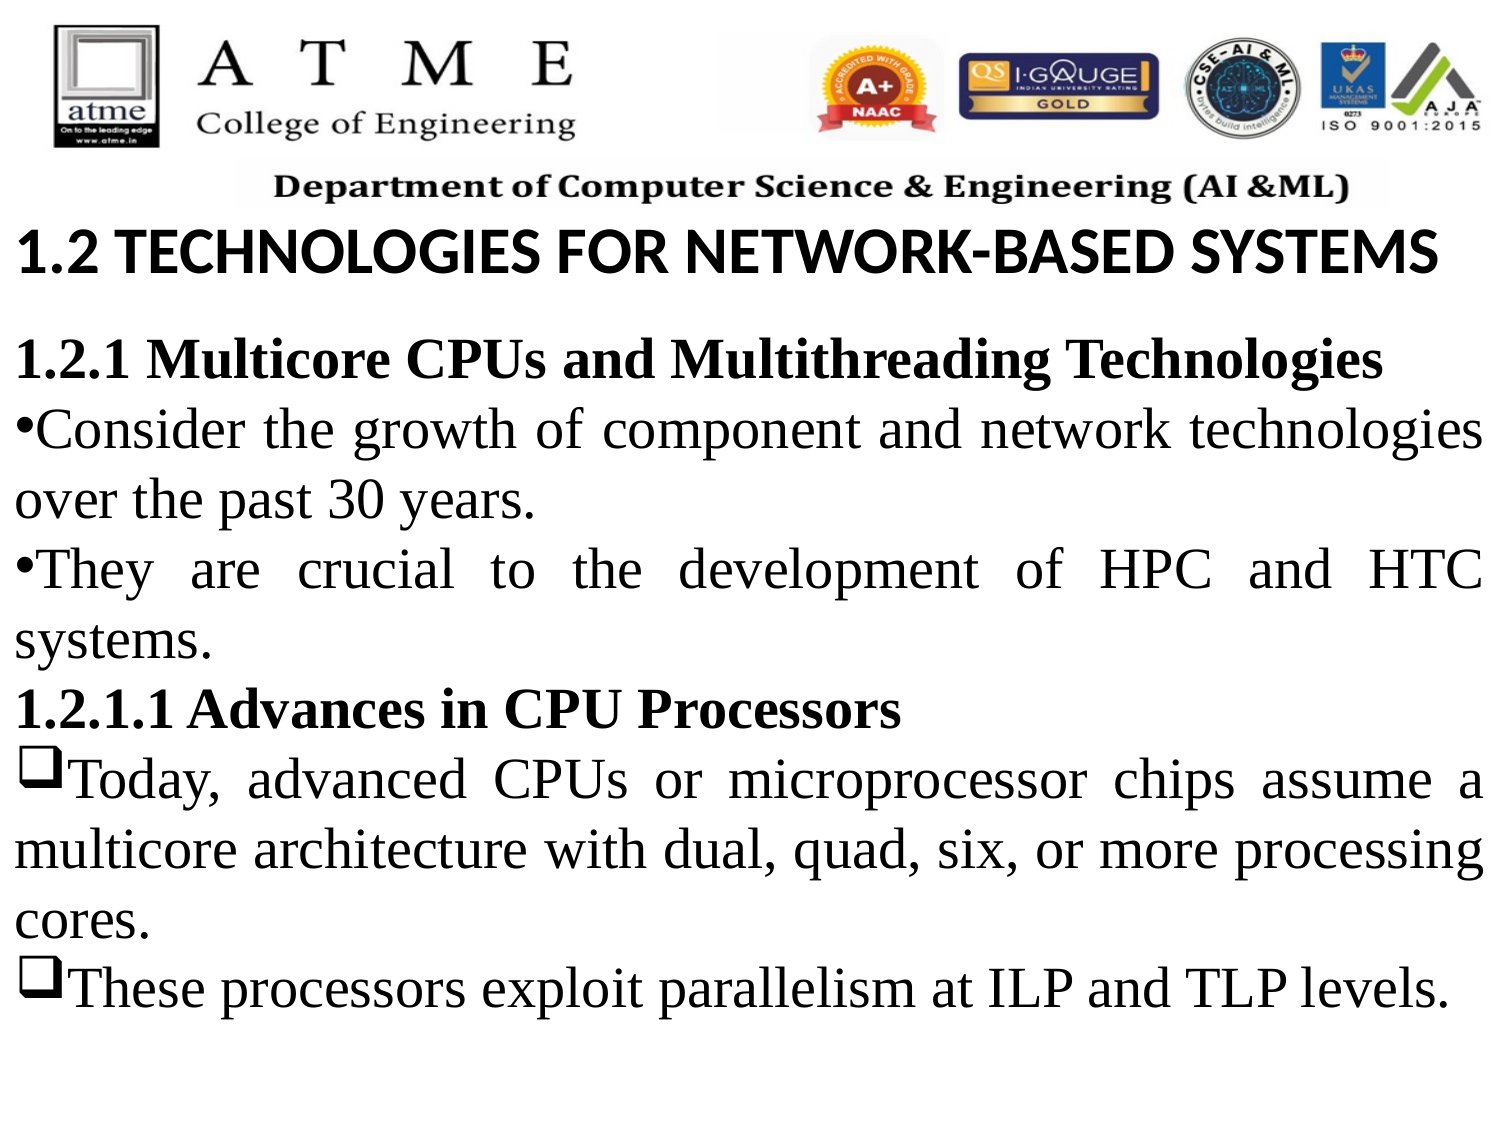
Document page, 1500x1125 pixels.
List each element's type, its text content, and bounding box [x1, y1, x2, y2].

text_box 1.2 TECHNOLOGIES FOR NETWORK-BASED SYSTEMS [0, 199, 1500, 295]
picture [24, 0, 1500, 226]
text_box 1.2.1 Multicore CPUs and Multithreading Technologies Consider the growth of component and network technologies over the past 30 years. They are crucial to the development of HPC and HTC systems. 1.2.1.1 Advances in CPU Processors Today, advanced CPUs or microprocessor chips assume a multicore architecture with dual, quad, six, or more processing cores. These processors exploit parallelism at ILP and TLP levels. [0, 312, 1500, 1027]
